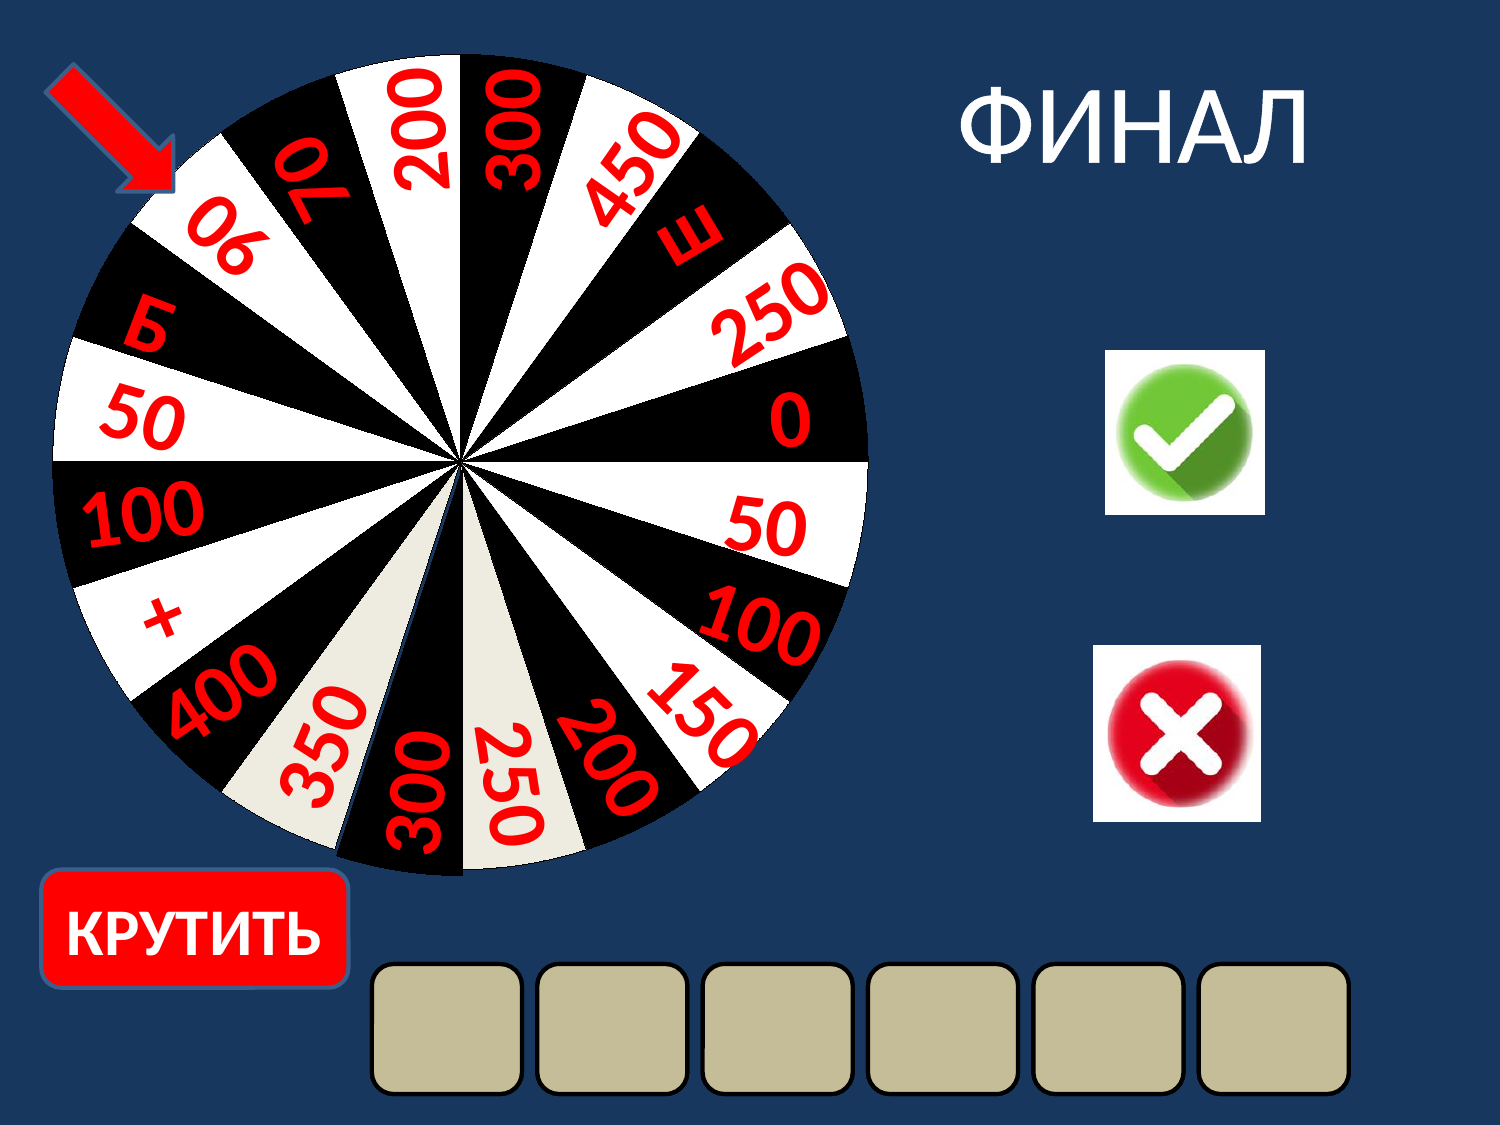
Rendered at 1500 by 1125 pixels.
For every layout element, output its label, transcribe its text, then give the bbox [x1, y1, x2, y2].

picture [1092, 644, 1262, 823]
text_box ФИНАЛ [891, 42, 1376, 193]
text_box [369, 961, 525, 1097]
text_box [1031, 961, 1186, 1097]
text_box [535, 961, 690, 1097]
text_box [865, 961, 1021, 1097]
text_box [41, 42, 881, 882]
text_box [700, 961, 855, 1097]
text_box КРУТИТЬ [39, 889, 351, 990]
text_box [1196, 961, 1351, 1097]
picture [1104, 349, 1266, 516]
